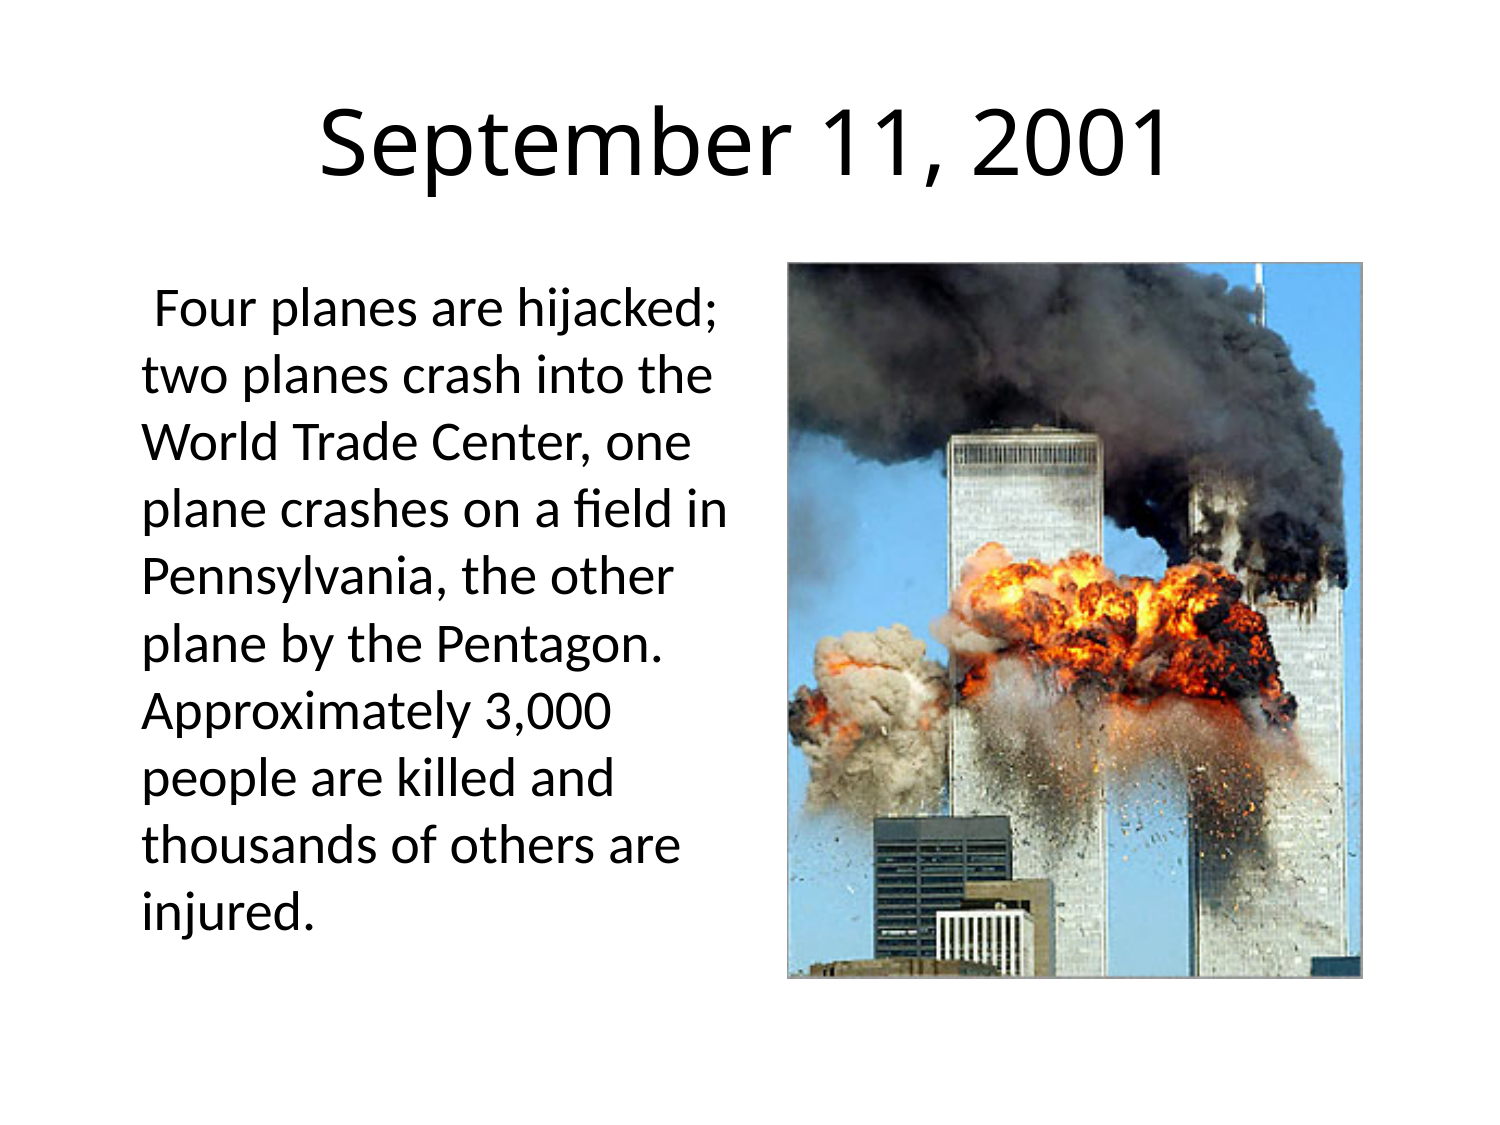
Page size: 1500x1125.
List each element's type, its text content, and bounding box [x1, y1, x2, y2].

list Four planes are hijacked; two planes crash into the World Trade Center, one plane crashes on a field in Pennsylvania, the other plane by the Pentagon. Approximately 3,000 people are killed and thousands of others are injured. [75, 262, 750, 1005]
picture [787, 262, 1363, 979]
title September 11, 2001 [75, 45, 1425, 233]
